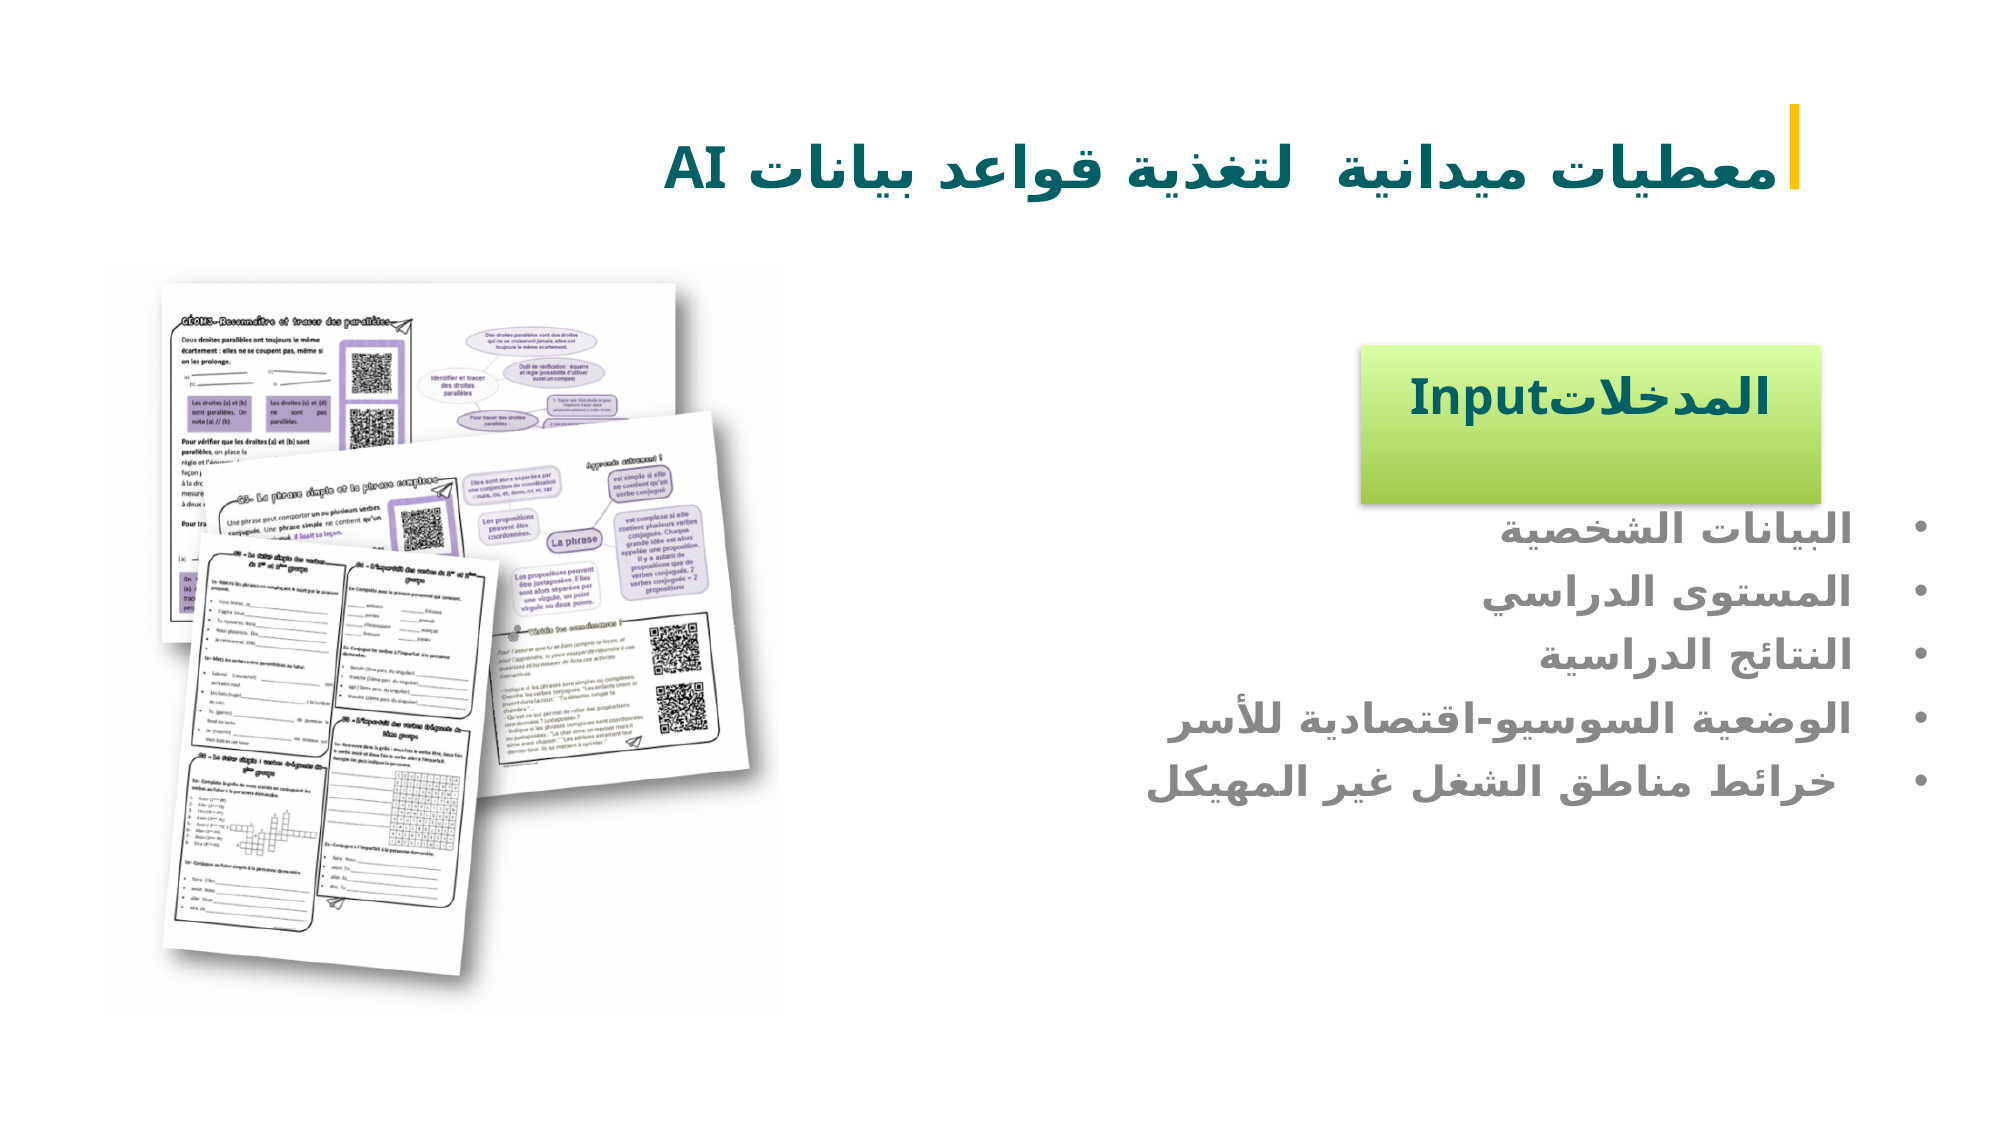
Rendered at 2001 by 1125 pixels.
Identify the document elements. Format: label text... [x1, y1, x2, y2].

picture [110, 267, 779, 1010]
text_box المدخلاتInput [1361, 345, 1822, 504]
subtitle البيانات الشخصية المستوى الدراسي النتائج الدراسية الوضعية السوسيو-اقتصادية للأسر خرائط مناطق الشغل غير المهيكل [999, 493, 1948, 1094]
text_box معطيات ميدانية لتغذية قواعد بيانات AI [234, 63, 1815, 268]
